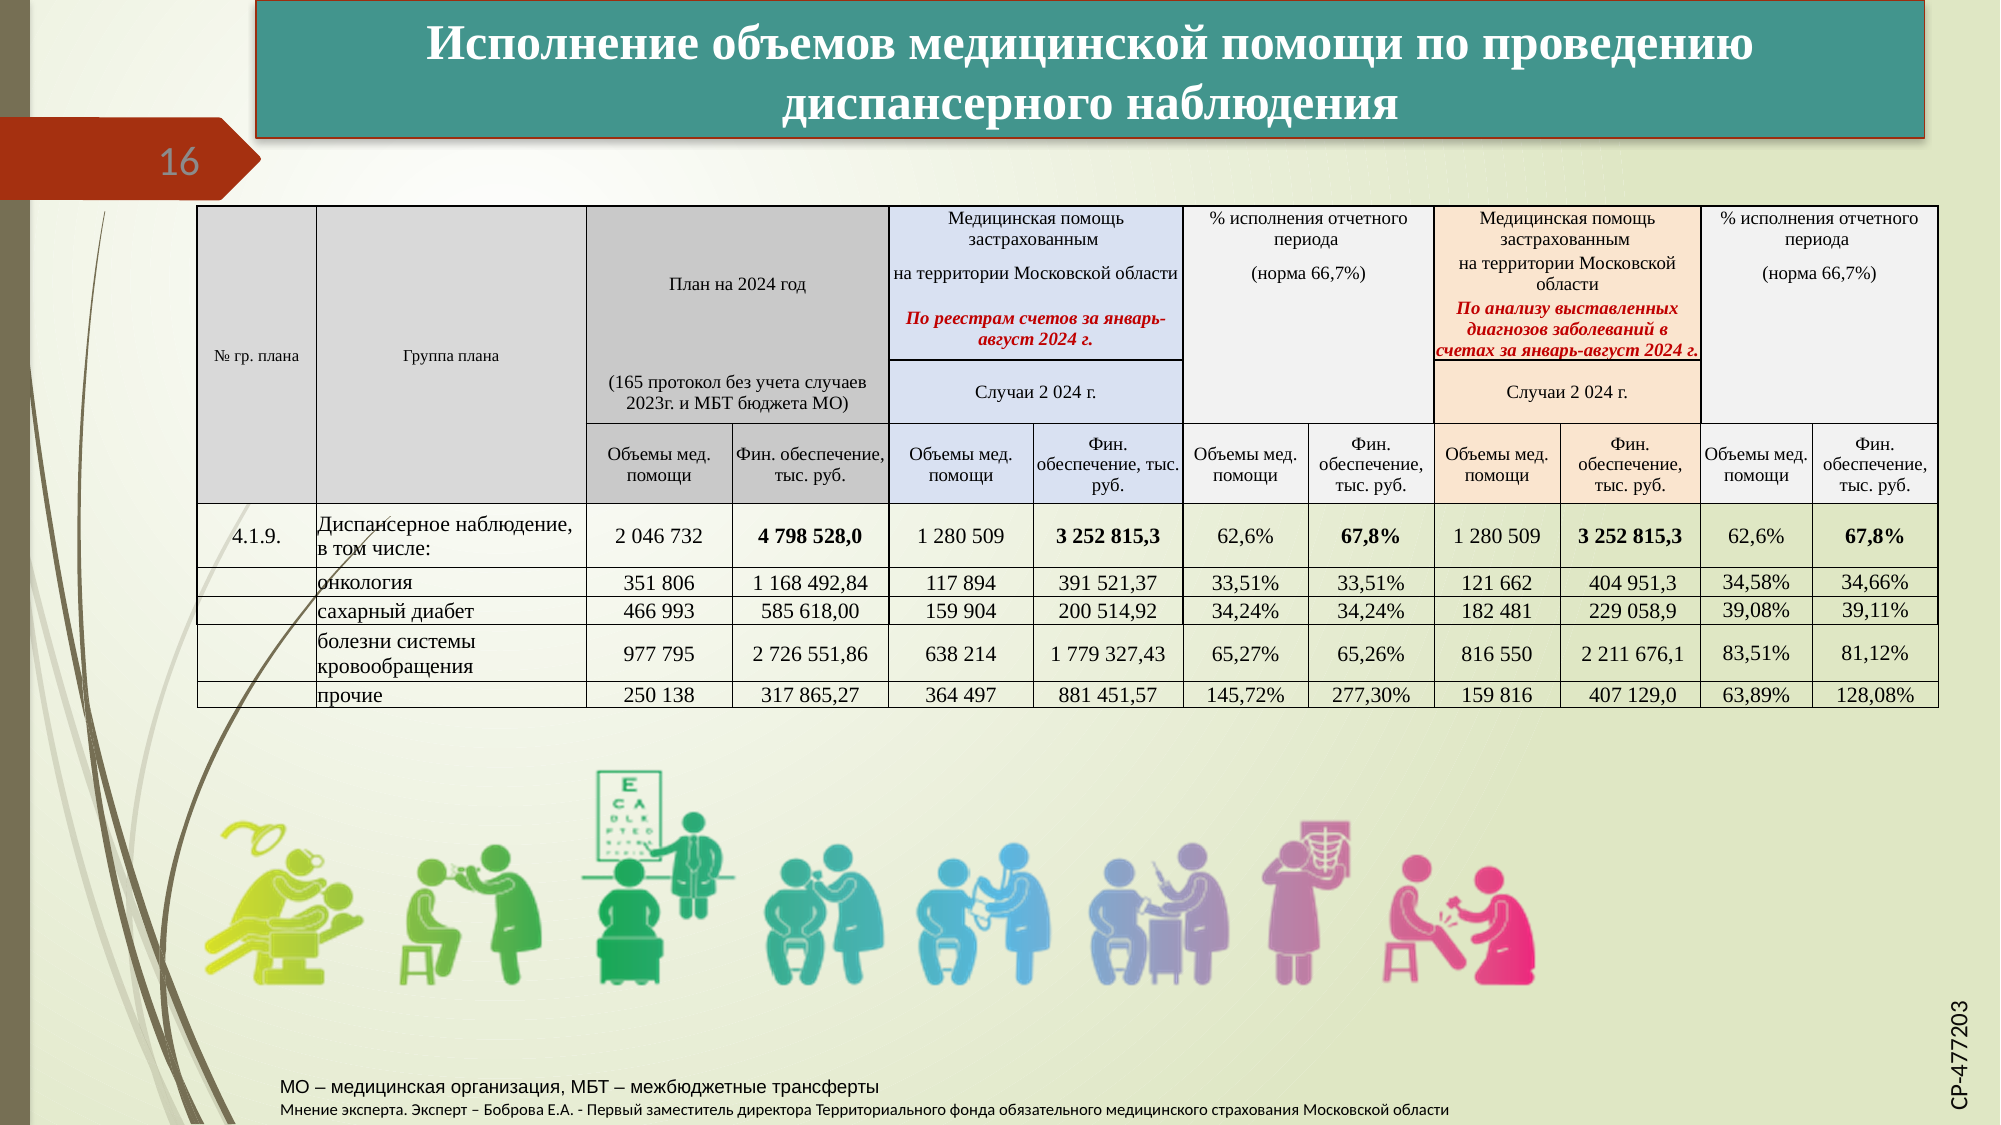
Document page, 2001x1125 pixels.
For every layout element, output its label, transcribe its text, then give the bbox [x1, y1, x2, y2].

table_header № гр. плана [198, 207, 316, 503]
table_cell 3 252 815,3 [1561, 504, 1700, 567]
table_cell 33,51% [1184, 568, 1308, 596]
table_cell Объемы мед. помощи [1184, 424, 1308, 503]
table_cell По анализу выставленных диагнозов заболеваний в счетах за январь-август 2024 г. [1435, 297, 1700, 359]
table_cell 34,24% [1309, 597, 1434, 624]
table_cell сахарный диабет [317, 597, 586, 624]
table_header Группа плана [317, 207, 586, 503]
table_cell (165 протокол без учета случаев 2023г. и МБТ бюджета МО) [587, 360, 888, 423]
table_cell Объемы мед. помощи [1435, 424, 1560, 503]
table_header Медицинская помощь застрахованным [890, 207, 1182, 249]
slide_number 16 [87, 129, 216, 190]
table_cell Диспансерное наблюдение, в том числе: [317, 504, 586, 567]
table_cell 34,24% [1184, 597, 1308, 624]
table_cell 63,89% [1701, 682, 1812, 707]
table_cell Объемы мед. помощи [1701, 424, 1812, 503]
table_cell [198, 597, 316, 624]
text_box МО – медицинская организация, МБТ – межбюджетные трансферты [265, 1067, 1392, 1091]
table_cell 39,11% [1813, 597, 1937, 624]
table_cell (норма 66,7%) [1702, 249, 1937, 297]
table_cell 277,30% [1309, 682, 1434, 707]
table_cell на территории Московской области [890, 249, 1182, 297]
table_cell Фин. обеспечение, тыс. руб. [1034, 424, 1182, 503]
table_cell болезни системы кровообращения [317, 625, 586, 681]
table_cell 121 662 [1435, 568, 1560, 596]
table_cell 145,72% [1184, 682, 1308, 707]
table_cell 33,51% [1309, 568, 1434, 596]
table_cell 317 865,27 [733, 682, 888, 707]
table_cell 229 058,9 [1561, 597, 1700, 624]
table_cell 585 618,00 [733, 597, 888, 624]
table_cell 638 214 [889, 625, 1033, 681]
table_cell 391 521,37 [1034, 568, 1182, 596]
table_header Медицинская помощь застрахованным [1435, 207, 1700, 249]
table_cell 2 046 732 [587, 504, 732, 567]
table_header % исполнения отчетного периода [1184, 207, 1433, 249]
table_cell на территории Московской области [1435, 249, 1700, 297]
table_cell 159 816 [1435, 682, 1560, 707]
table_cell Фин. обеспечение, тыс. руб. [733, 424, 888, 503]
table_cell 4.1.9. [198, 504, 316, 567]
table_cell [198, 568, 316, 596]
text_box Исполнение объемов медицинской помощи по проведению диспансерного наблюдения [255, 0, 1925, 139]
table_cell 62,6% [1184, 504, 1308, 567]
table_cell 4 798 528,0 [733, 504, 888, 567]
table_cell Фин. обеспечение, тыс. руб. [1813, 424, 1937, 503]
table_cell 182 481 [1435, 597, 1560, 624]
table_cell 250 138 [587, 682, 732, 707]
table_cell 407 129,0 [1561, 682, 1700, 707]
table_cell онкология [317, 568, 586, 596]
table_cell Фин. обеспечение, тыс. руб. [1561, 424, 1700, 503]
table_cell 881 451,57 [1034, 682, 1183, 707]
table_cell 466 993 [587, 597, 732, 624]
table_cell 1 280 509 [1435, 504, 1560, 567]
table_cell 3 252 815,3 [1034, 504, 1182, 567]
table_cell 128,08% [1813, 682, 1938, 707]
table_cell 67,8% [1309, 504, 1434, 567]
table_cell 2 211 676,1 [1561, 625, 1700, 681]
table_cell 351 806 [587, 568, 732, 596]
table_cell 2 726 551,86 [733, 625, 888, 681]
table_cell 159 904 [890, 597, 1033, 624]
table_cell 81,12% [1813, 625, 1938, 681]
table_cell 39,08% [1701, 597, 1812, 624]
table_cell 67,8% [1813, 504, 1937, 567]
table_cell [1702, 297, 1937, 360]
table_cell [198, 682, 316, 707]
table_cell 65,27% [1184, 625, 1308, 681]
table_cell 34,66% [1813, 568, 1937, 596]
table_cell [1184, 297, 1433, 360]
table_header План на 2024 год [587, 207, 888, 360]
table_cell 117 894 [890, 568, 1033, 596]
table_cell Фин. обеспечение, тыс. руб. [1309, 424, 1434, 503]
text_box Мнение эксперта. Эксперт – Боброва Е.А. - Первый заместитель директора Территориального фонда обязательного медицинского страхования Московской области [265, 1091, 1641, 1125]
table_cell Объемы мед. помощи [587, 424, 732, 503]
table_cell 34,58% [1701, 568, 1812, 596]
table_cell 816 550 [1435, 625, 1560, 681]
table_cell Случаи 2 024 г. [890, 361, 1182, 423]
table_cell [1702, 360, 1937, 423]
table_cell Случаи 2 024 г. [1435, 361, 1700, 423]
table_cell Объемы мед. помощи [890, 424, 1033, 503]
table_cell 200 514,92 [1034, 597, 1182, 624]
table_cell прочие [317, 682, 586, 707]
table_cell 62,6% [1701, 504, 1812, 567]
text_box CP-477203 [1935, 899, 1980, 1125]
table_cell [198, 625, 316, 681]
table_cell По реестрам счетов за январь-август 2024 г. [890, 297, 1182, 359]
picture [183, 756, 1560, 1001]
table_cell 977 795 [587, 625, 732, 681]
table_cell 83,51% [1701, 625, 1812, 681]
table_cell 1 168 492,84 [733, 568, 888, 596]
table_cell 65,26% [1309, 625, 1434, 681]
table_cell 404 951,3 [1561, 568, 1700, 596]
table_cell 1 779 327,43 [1034, 625, 1183, 681]
table_cell 1 280 509 [890, 504, 1033, 567]
table_cell [1184, 360, 1433, 423]
table_cell 364 497 [889, 682, 1033, 707]
table_cell (норма 66,7%) [1184, 249, 1433, 297]
table_header % исполнения отчетного периода [1702, 207, 1937, 249]
